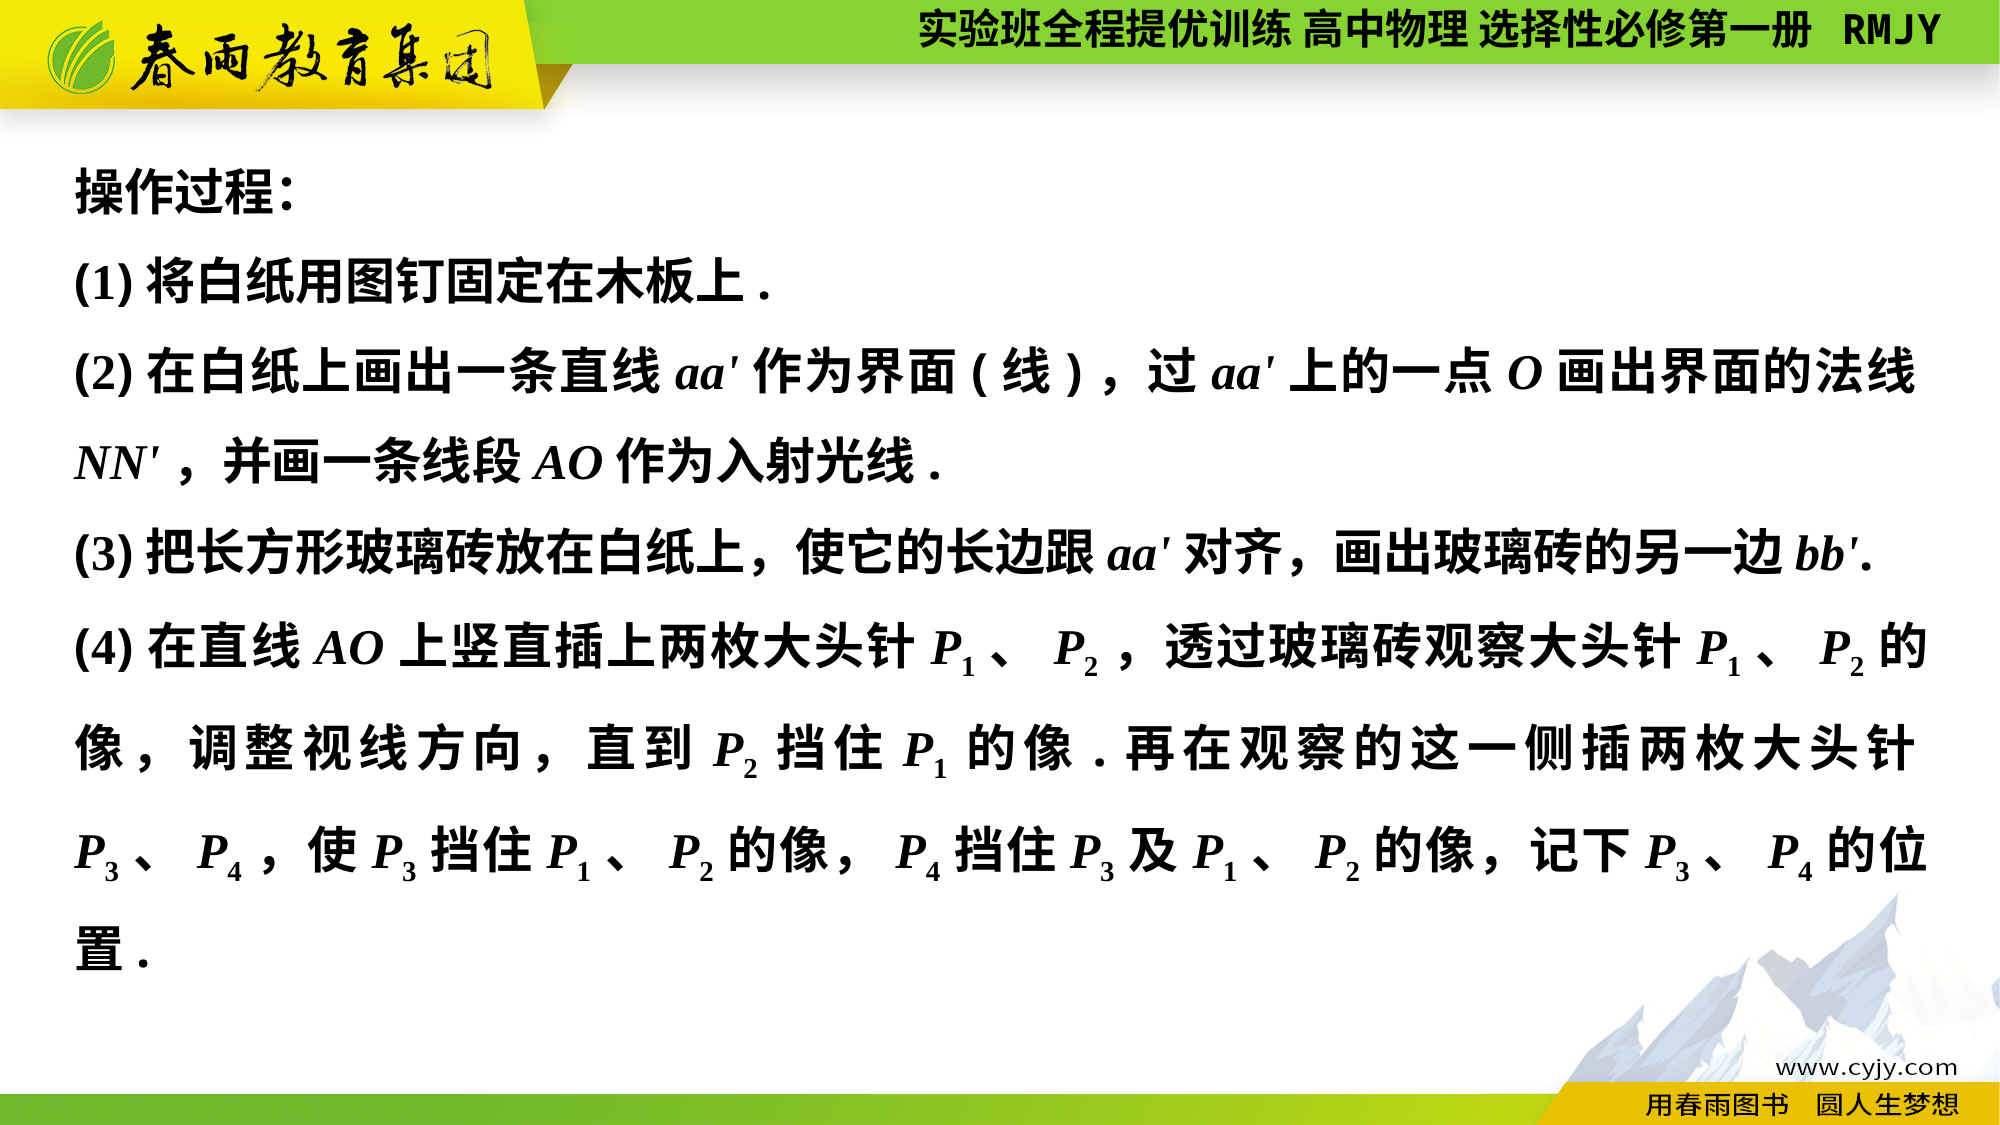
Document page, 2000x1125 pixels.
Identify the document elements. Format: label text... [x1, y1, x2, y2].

list 操作过程： (1)将白纸用图钉固定在木板上. (2)在白纸上画出一条直线aa'作为界面(线)，过aa'上的一点O画出界面的法线NN'，并画一条线段AO作为入射光线. (3)把长方形玻璃砖放在白纸上，使它的长边跟aa'对齐，画出玻璃砖的另一边bb'. (4)在直线AO上竖直插上两枚大头针P1、P2，透过玻璃砖观察大头针P1、P2的像，调整视线方向，直到P2挡住P1的像.再在观察的这一侧插两枚大头针P3、P4，使P3挡住P1、P2的像，P4挡住P3及P1、P2的像，记下P3、P4的位置. [59, 122, 1944, 854]
picture [0, 0, 2000, 1125]
